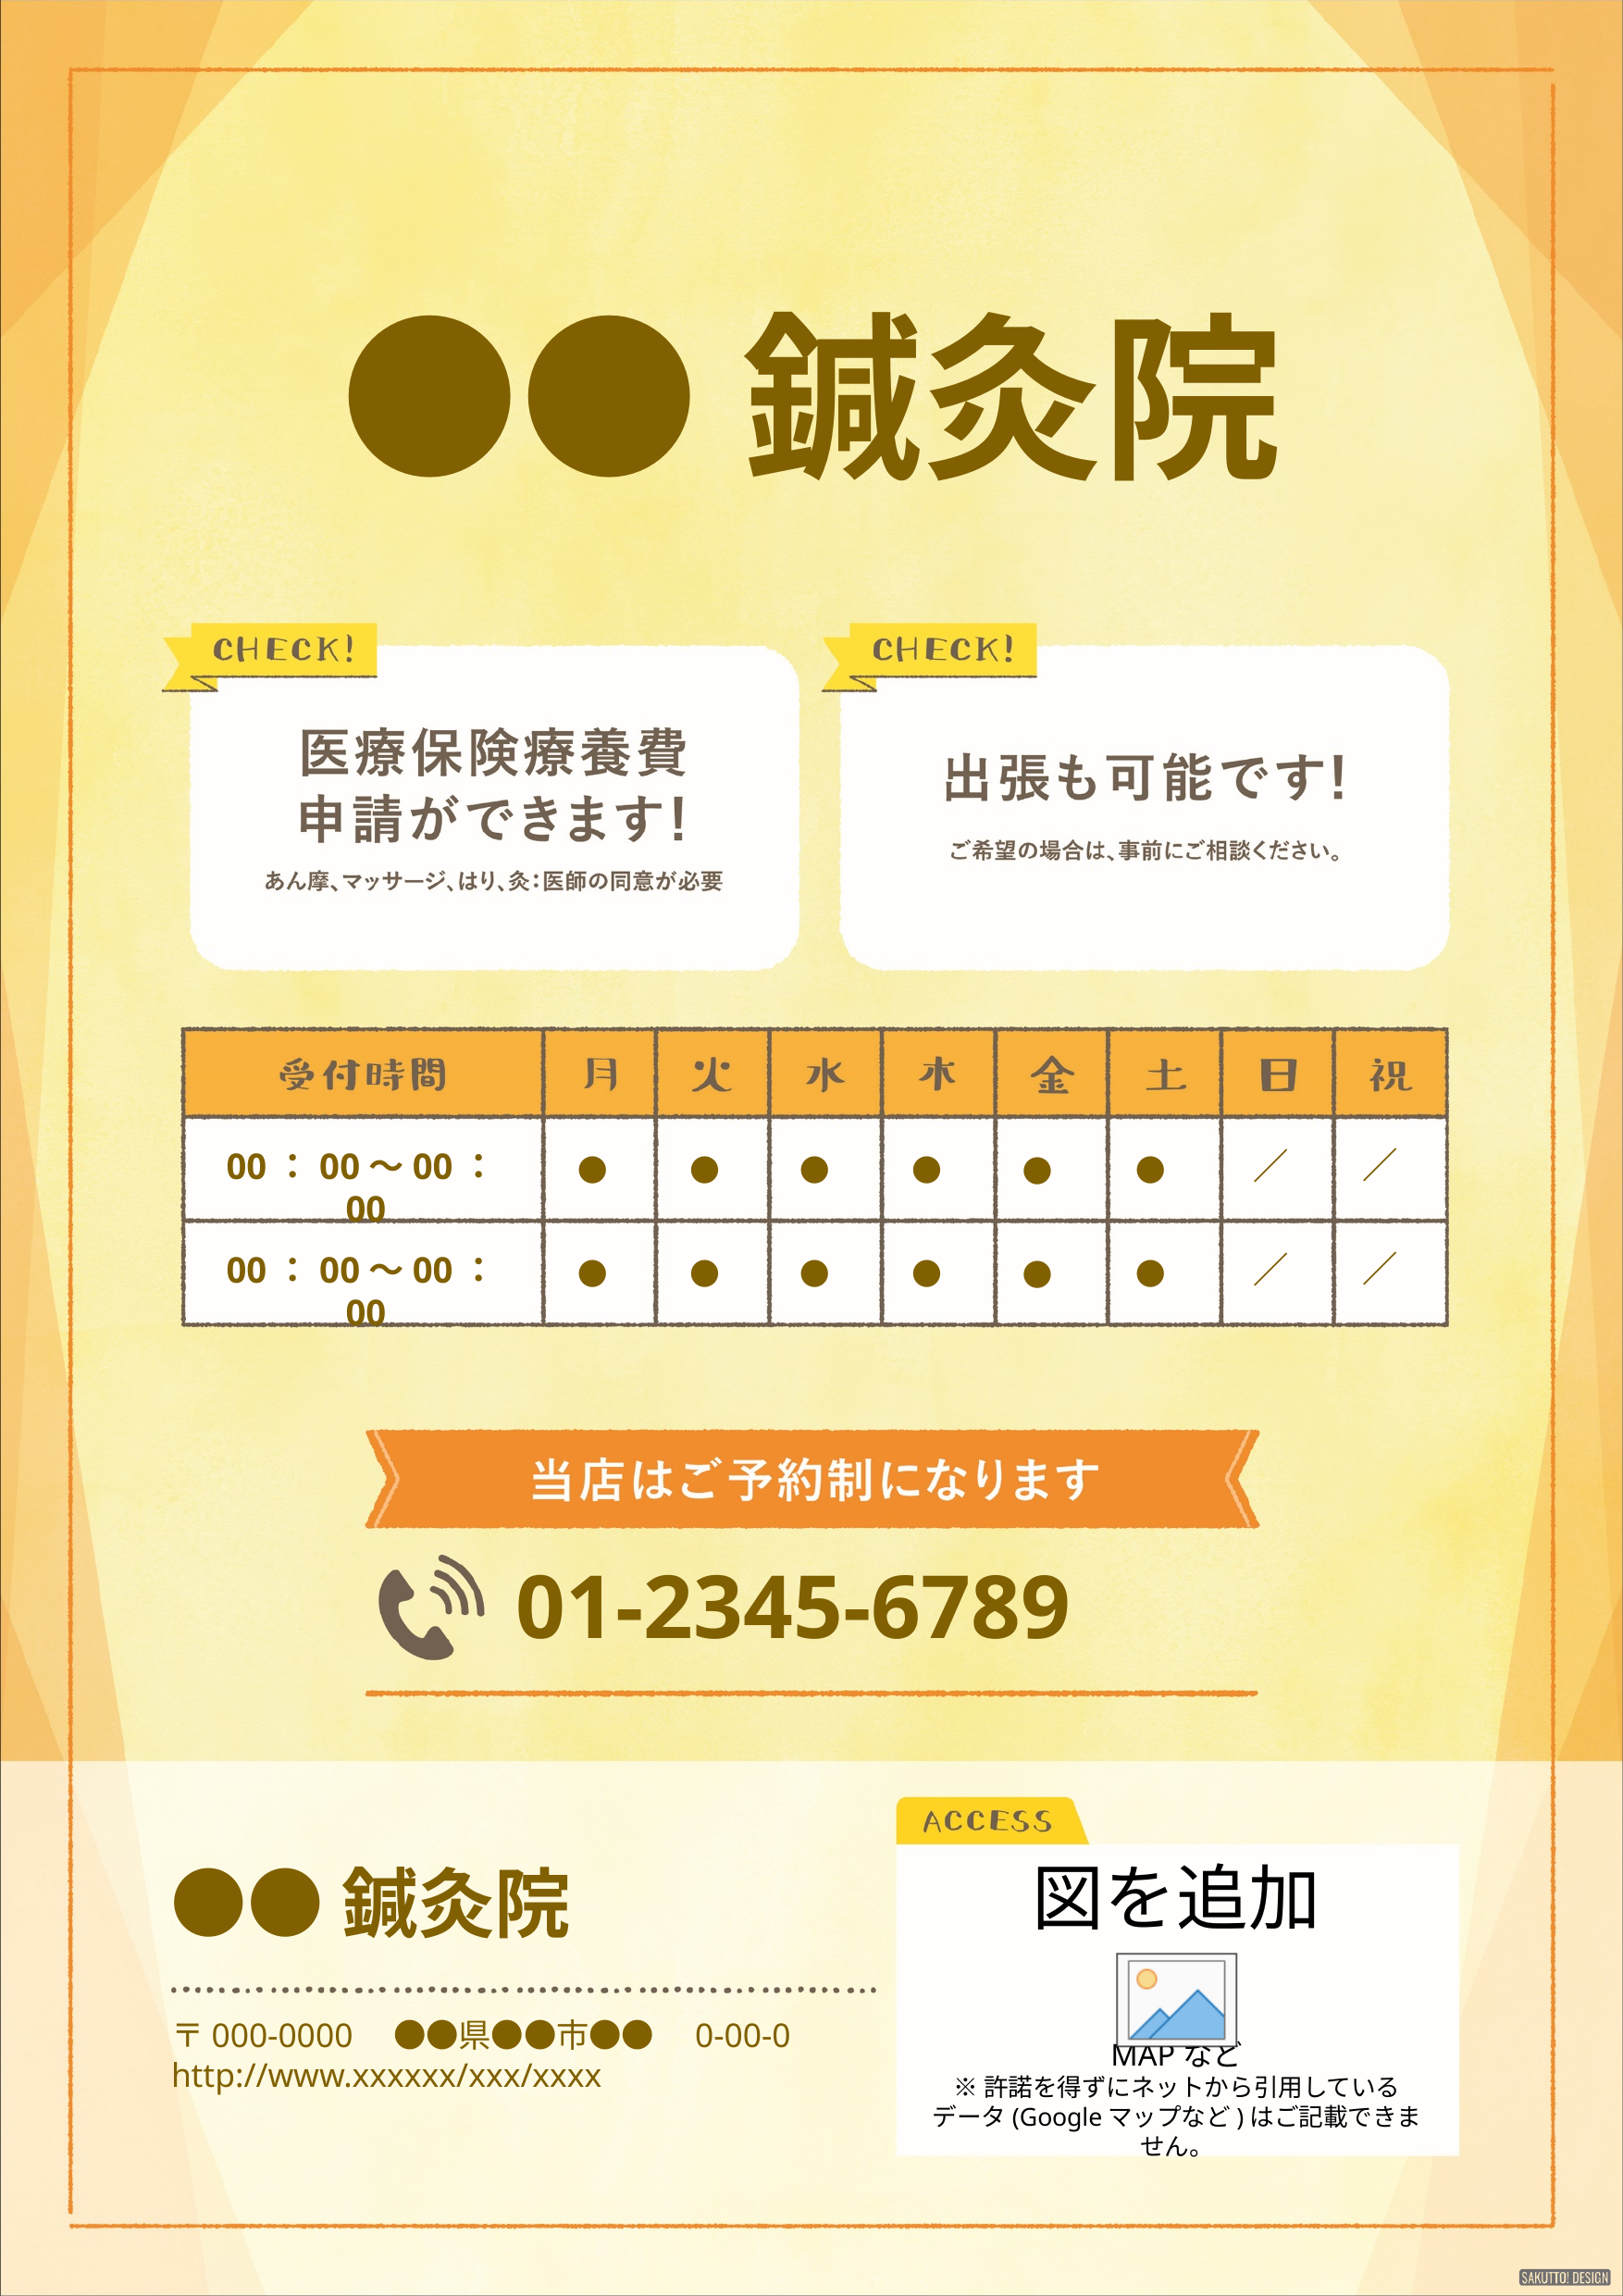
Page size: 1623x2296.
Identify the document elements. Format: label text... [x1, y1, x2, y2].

text_box ● [1121, 1136, 1196, 1194]
text_box ／ [1239, 1240, 1314, 1297]
text_box ● [1121, 1240, 1196, 1297]
text_box ● [563, 1240, 638, 1297]
text_box ●●鍼灸院 [305, 278, 1318, 508]
text_box ● [1008, 1241, 1083, 1298]
text_box MAPなど ※許諾を得ずにネットから引用しているデータ(Googleマップなど)はご記載できません。 [916, 2155, 1437, 2167]
text_box ● [785, 1136, 861, 1194]
text_box 00：00～00：00 [211, 1136, 521, 1236]
text_box ／ [1348, 1136, 1423, 1193]
text_box ● [897, 1136, 973, 1194]
text_box ● [563, 1136, 638, 1194]
text_box ／ [1239, 1136, 1314, 1194]
text_box 01-2345-6789 [502, 1544, 1261, 1663]
text_box ● [1008, 1138, 1083, 1195]
text_box ● [897, 1240, 973, 1297]
text_box ● [675, 1240, 750, 1297]
text_box ●●鍼灸院 [157, 1848, 812, 1955]
text_box ● [675, 1136, 750, 1194]
text_box 〒000-0000 ●●県●●市●● 0-00-0 http://www.xxxxxx/xxx/xxxx [157, 2007, 894, 2101]
text_box 00：00～00：00 [211, 1240, 521, 1339]
text_box ／ [1348, 1239, 1423, 1297]
picture [0, 0, 1623, 2296]
text_box ● [785, 1240, 861, 1297]
